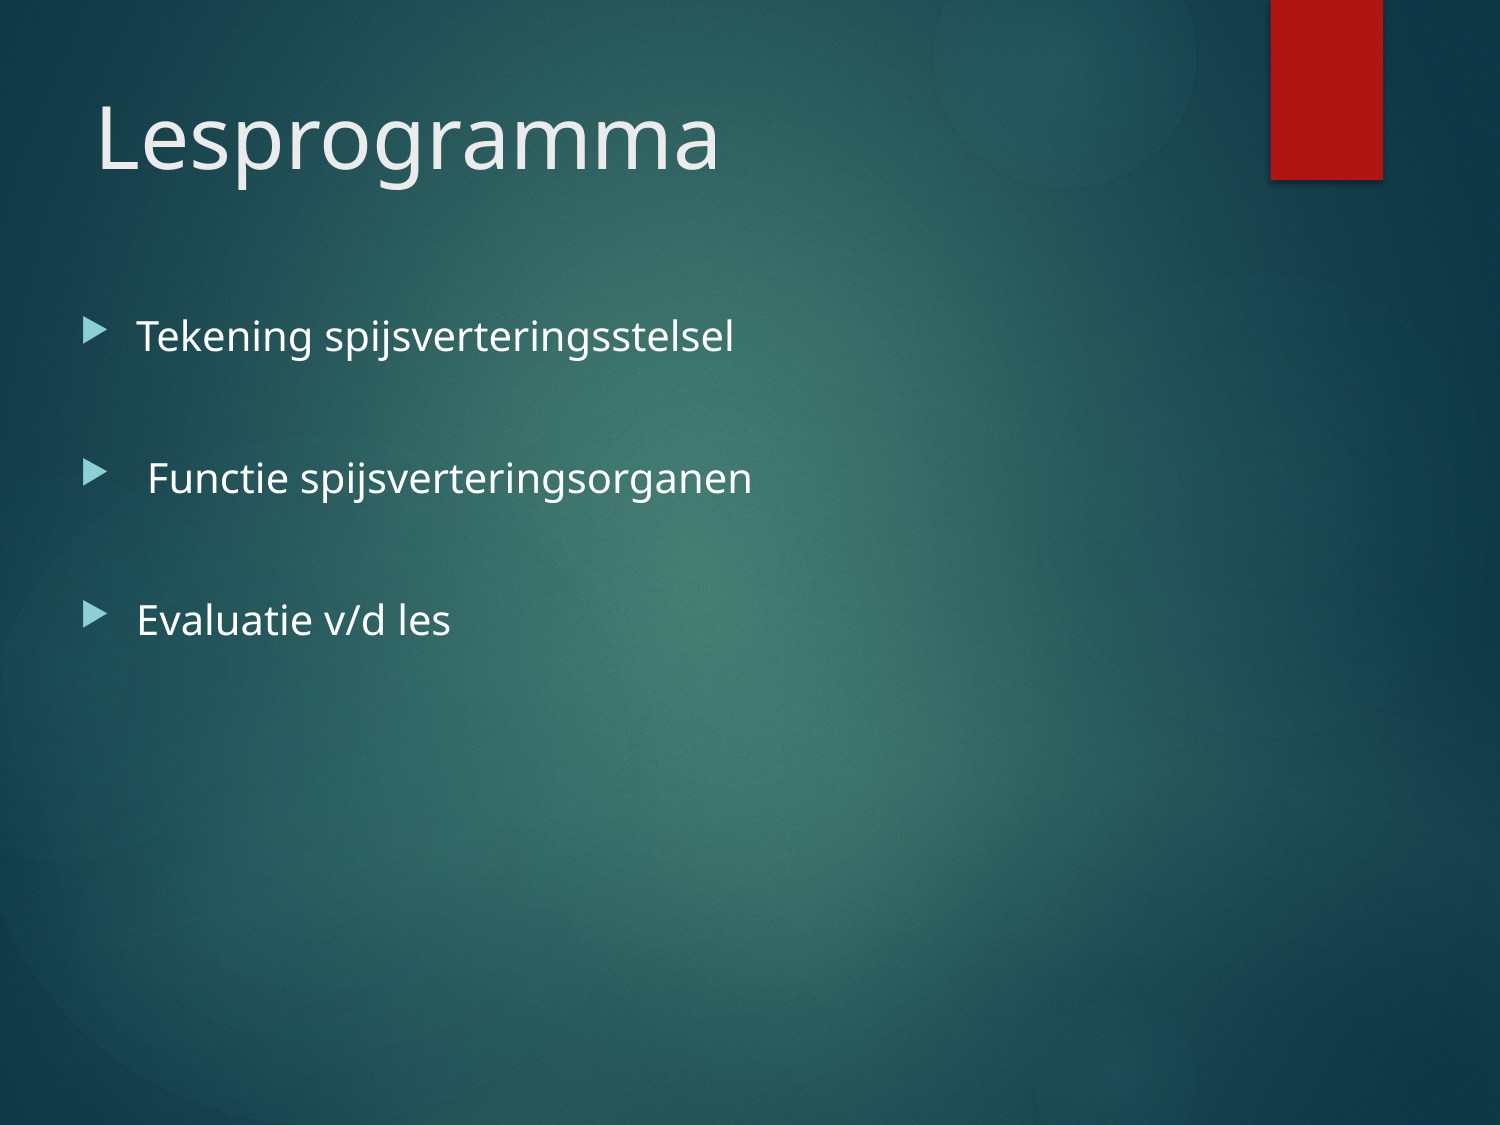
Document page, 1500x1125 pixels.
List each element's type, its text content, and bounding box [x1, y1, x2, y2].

list Tekening spijsverteringsstelsel Functie spijsverteringsorganen Evaluatie v/d les [64, 302, 1414, 804]
title Lesprogramma [79, 74, 1237, 302]
